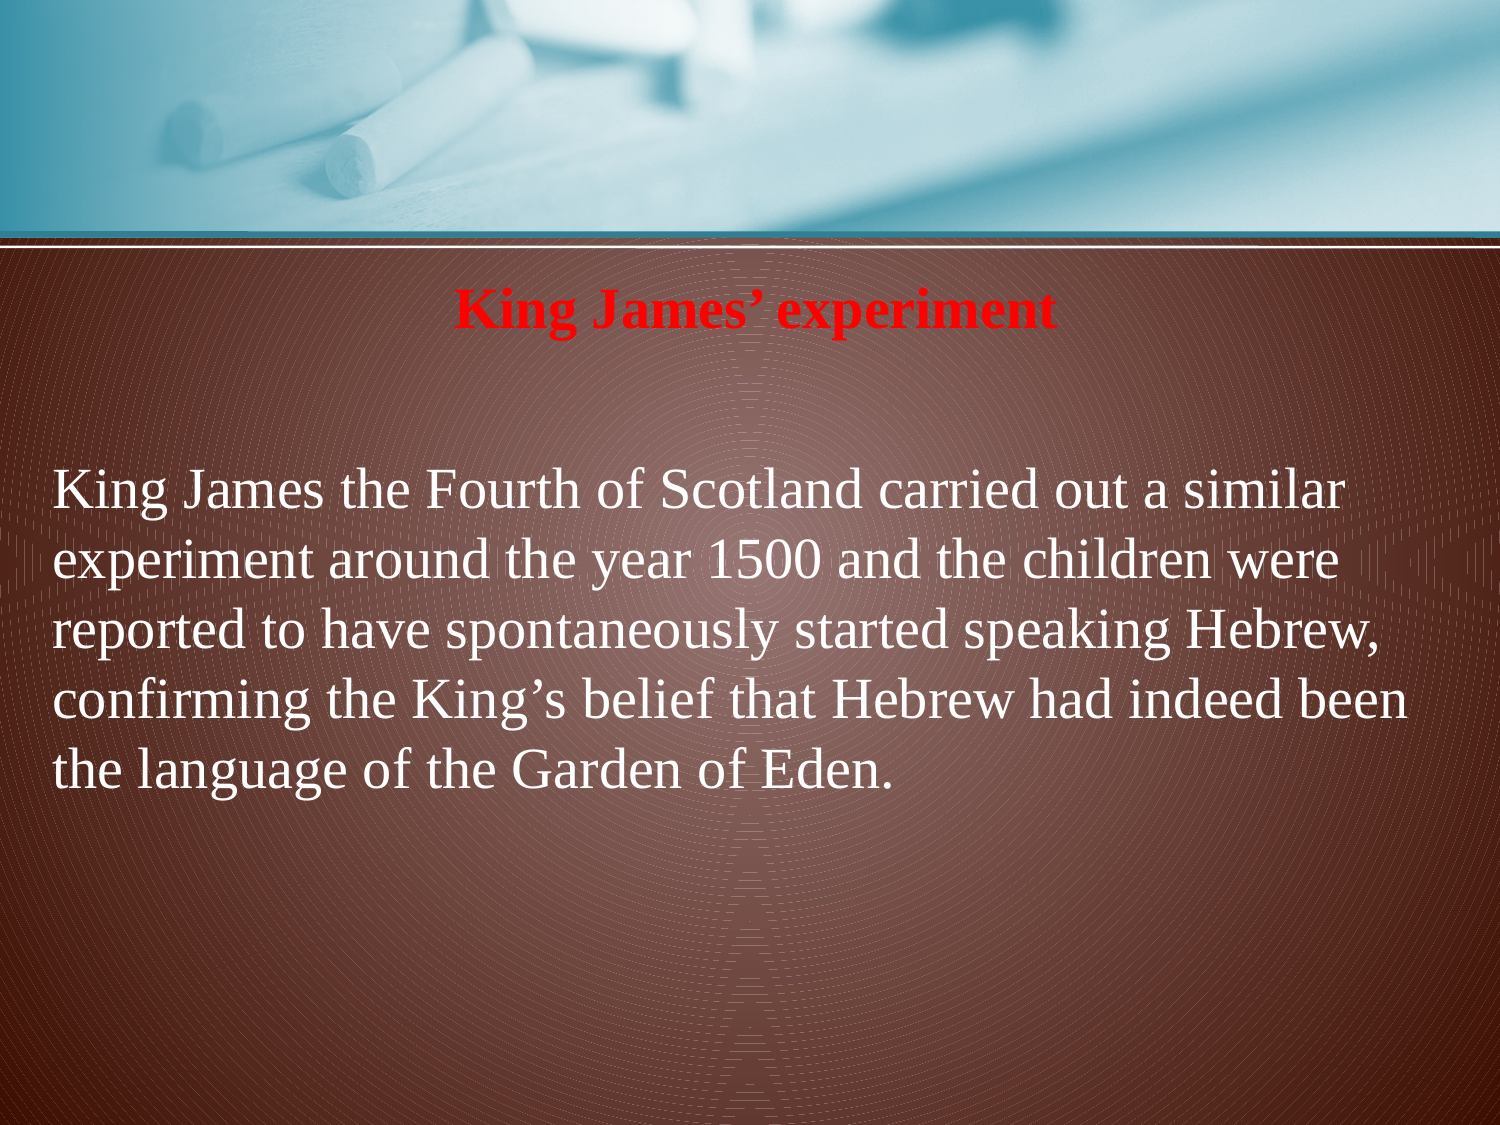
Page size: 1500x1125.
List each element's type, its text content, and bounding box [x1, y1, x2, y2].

list King James’ experiment King James the Fourth of Scotland carried out a similar experiment around the year 1500 and the children were reported to have spontaneously started speaking Hebrew, confirming the King’s belief that Hebrew had indeed been the language of the Garden of Eden. [37, 262, 1475, 1088]
